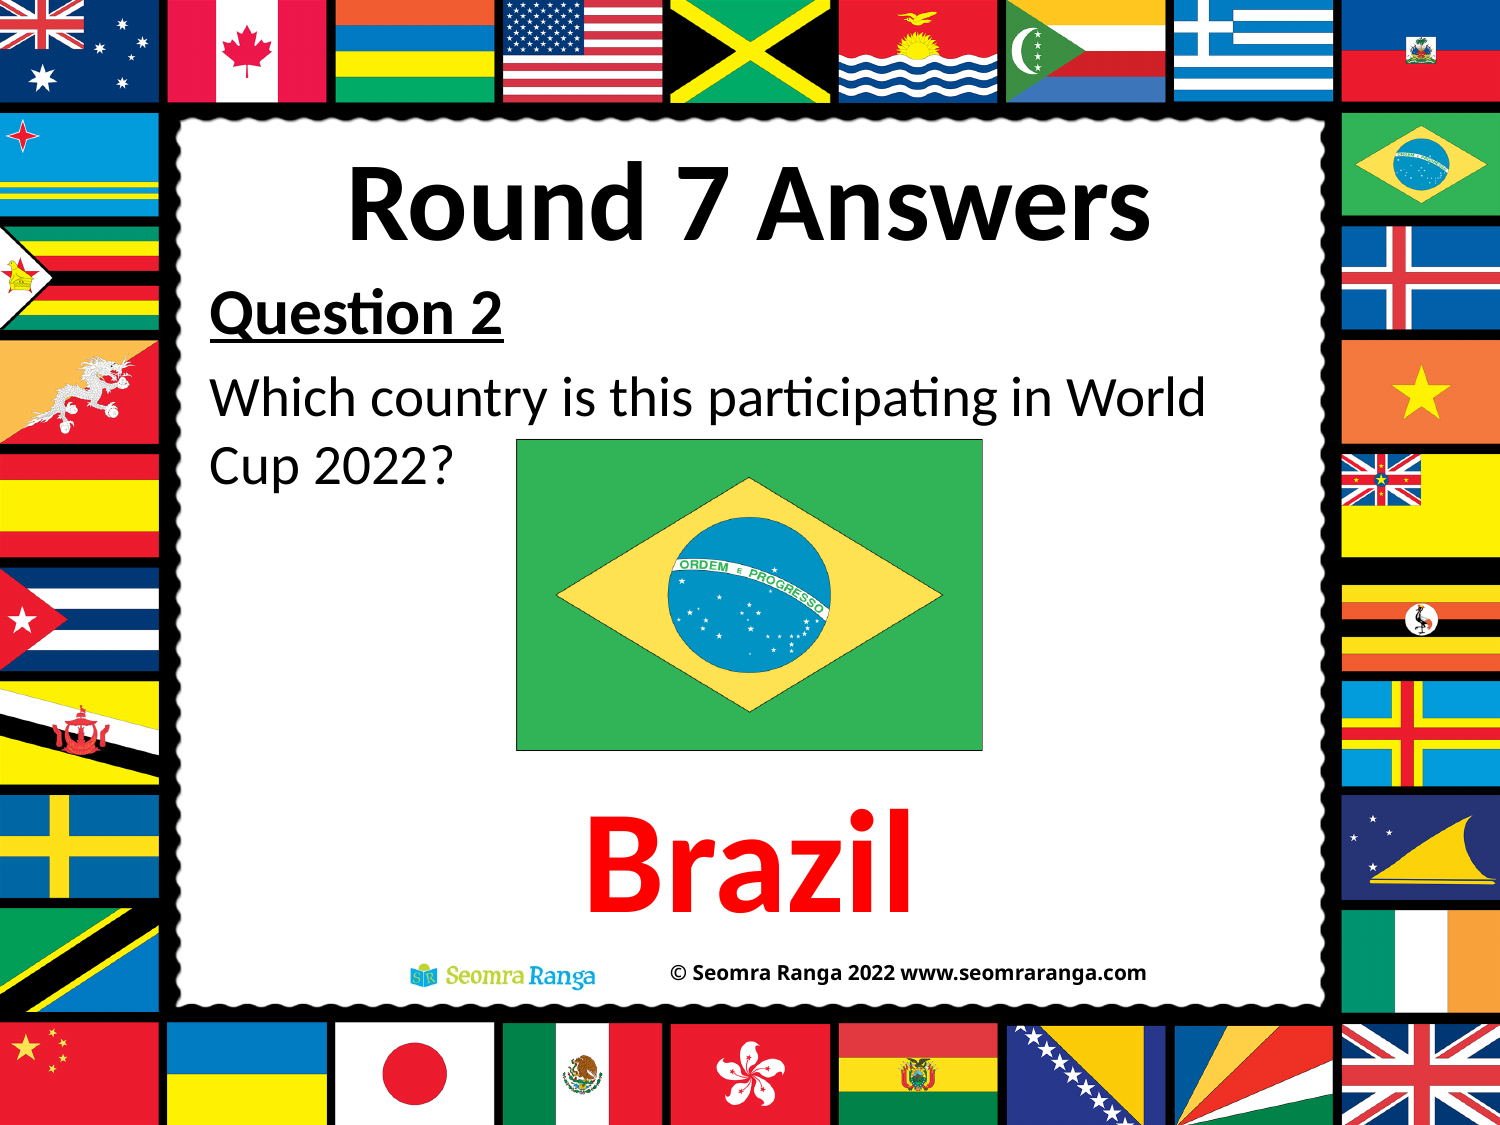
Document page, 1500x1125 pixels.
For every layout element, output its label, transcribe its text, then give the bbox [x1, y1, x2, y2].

picture [10, 122, 36, 150]
title Round 7 Answers [183, 101, 1317, 290]
text_box © Seomra Ranga 2022 www.seomraranga.com [631, 953, 1187, 993]
list Question 2 Which country is this participating in World Cup 2022? Brazil [194, 261, 1306, 953]
picture [0, 0, 1500, 1125]
